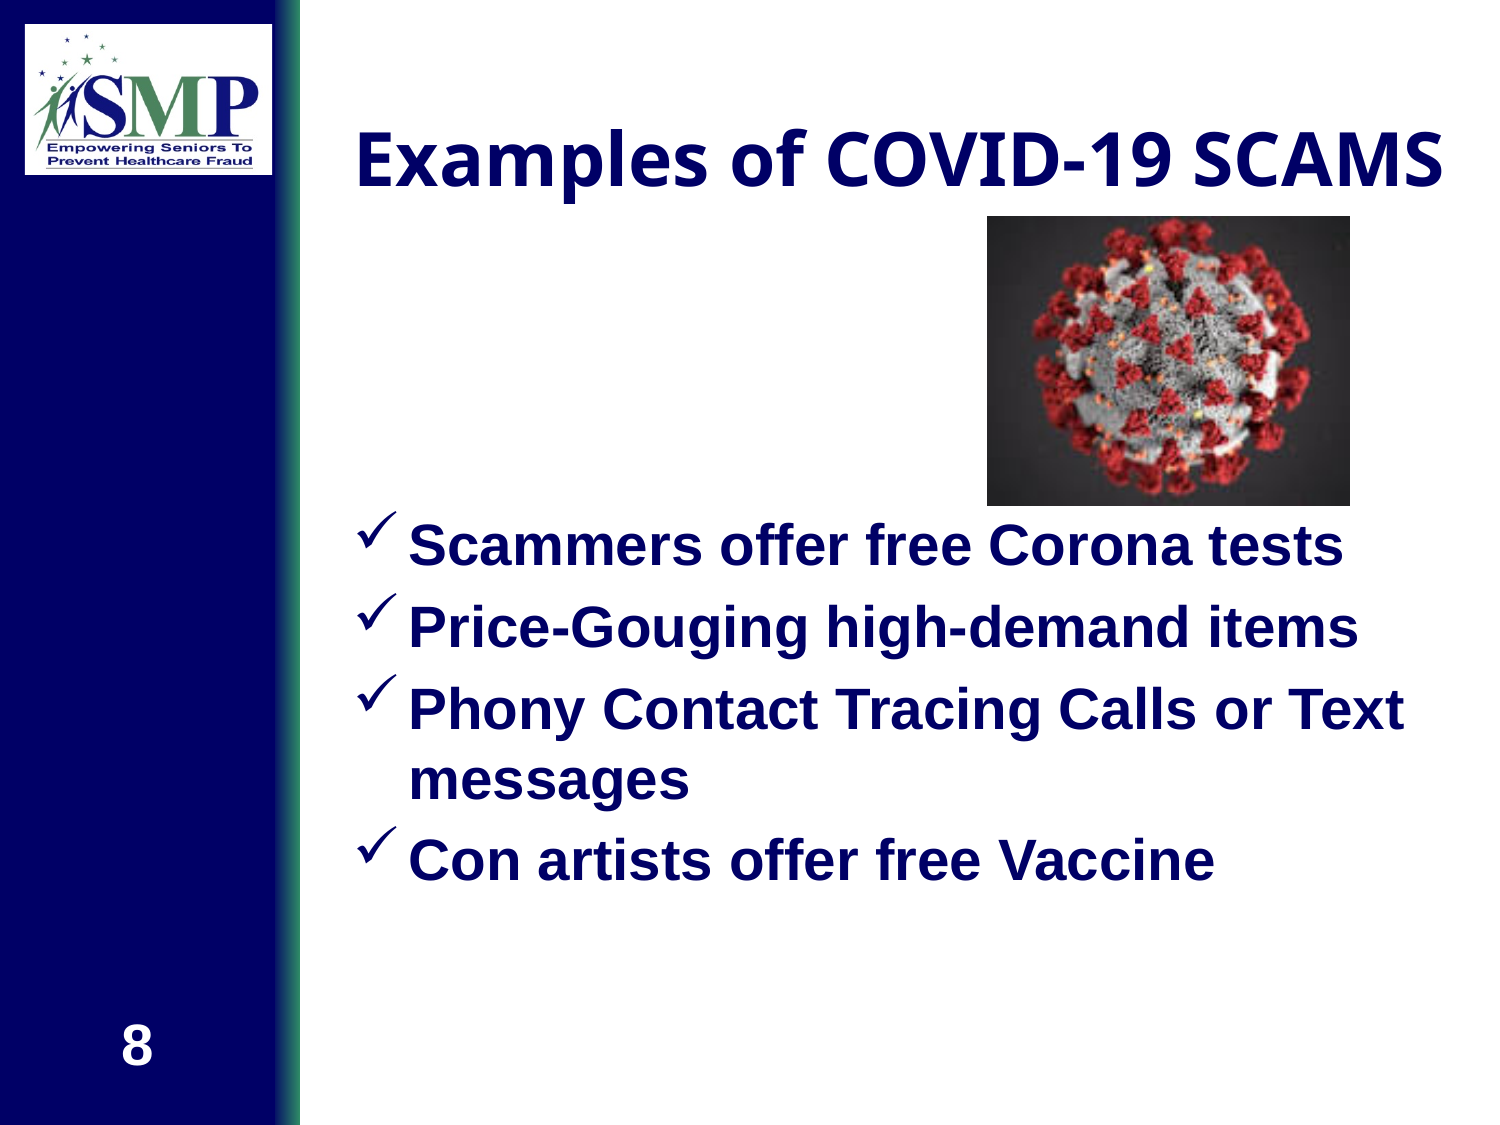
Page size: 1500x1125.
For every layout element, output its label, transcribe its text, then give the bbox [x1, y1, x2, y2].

list Scammers offer free Corona tests Price-Gouging high-demand items Phony Contact Tracing Calls or Text messages Con artists offer free Vaccine [337, 500, 1438, 1025]
slide_number 8 [0, 999, 276, 1076]
picture [24, 24, 273, 175]
title Examples of COVID-19 SCAMS [312, 62, 1488, 250]
picture [987, 215, 1351, 506]
